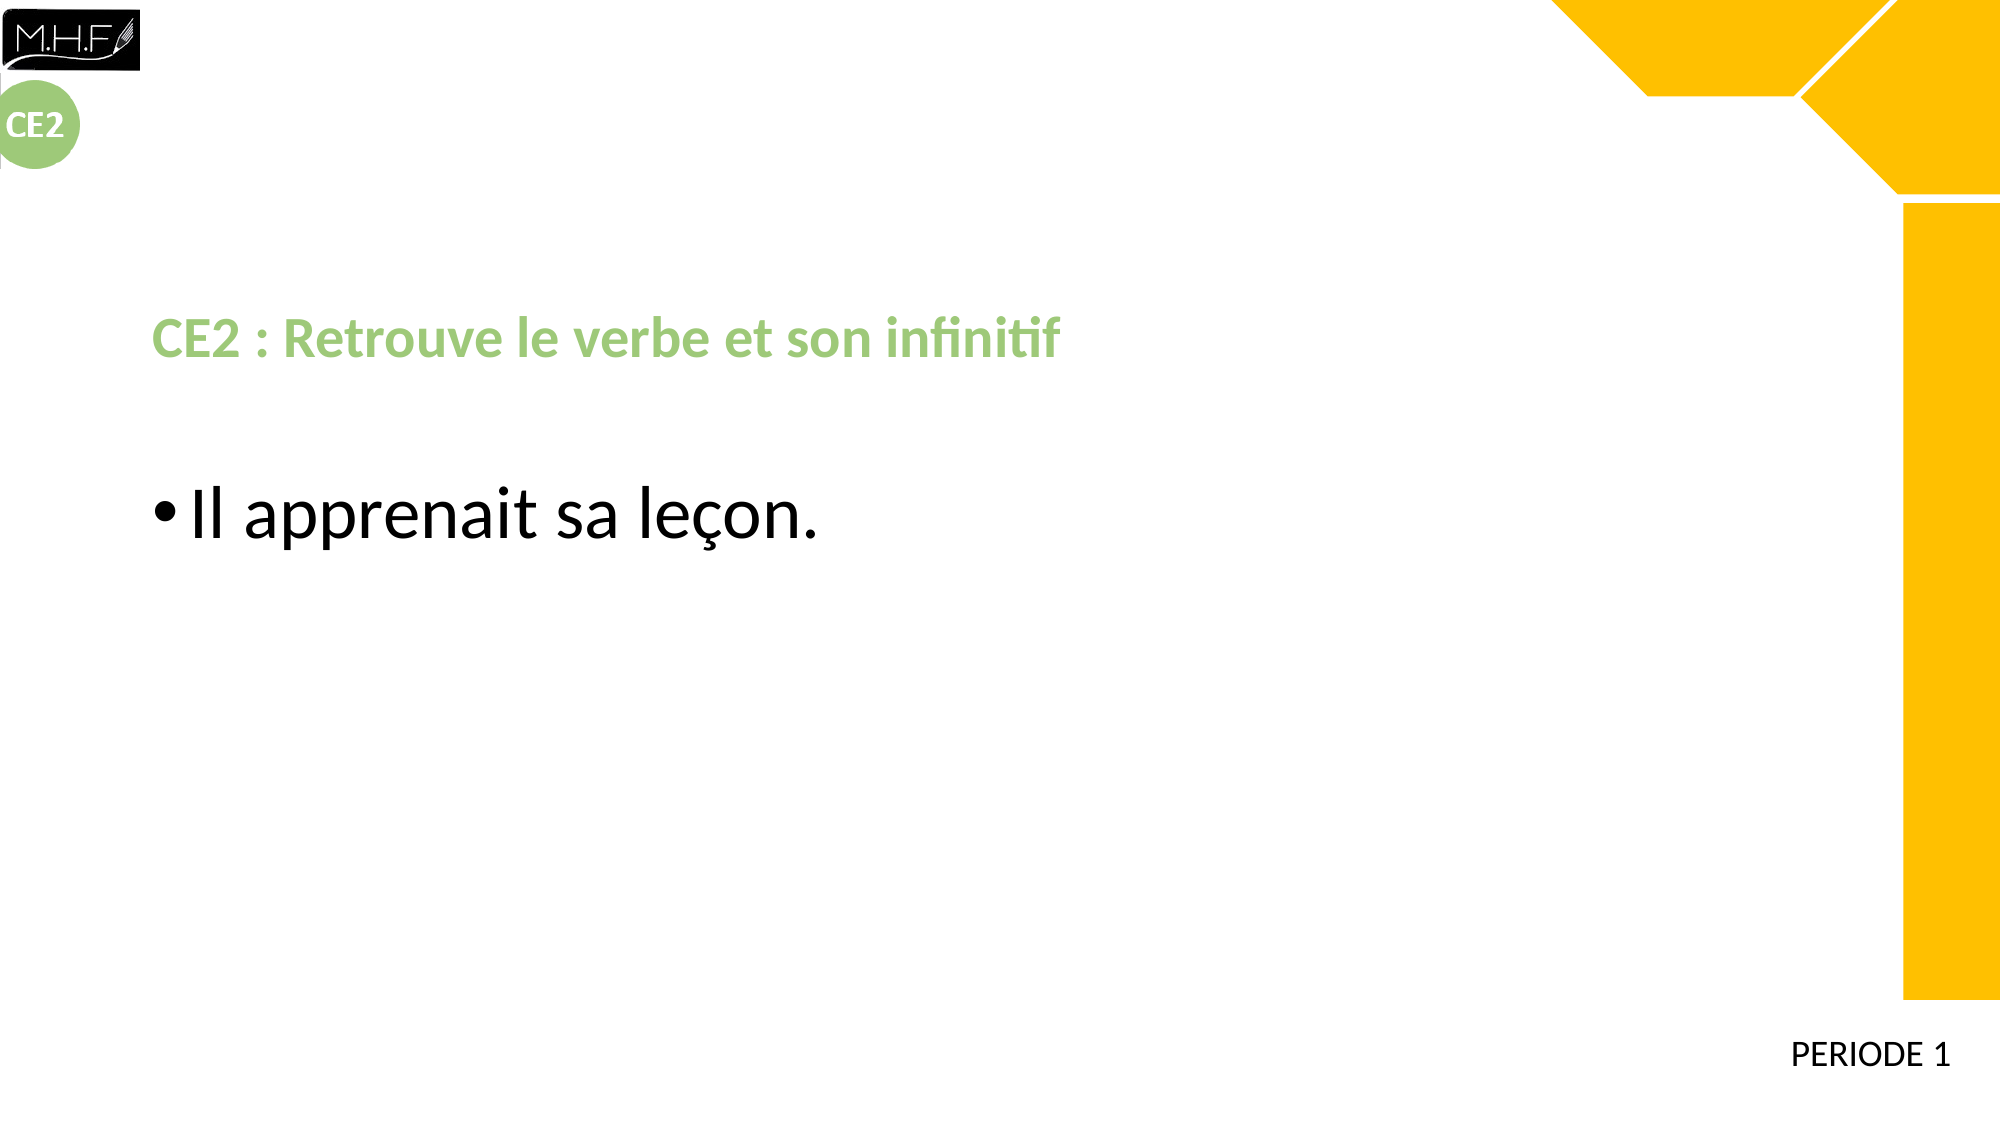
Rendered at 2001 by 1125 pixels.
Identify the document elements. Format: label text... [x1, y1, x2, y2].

text_box PERIODE 1 [1362, 1021, 1967, 1082]
text_box [1799, 0, 2000, 196]
text_box [1549, 0, 1892, 98]
list CE2 : Retrouve le verbe et son infinitif Il apprenait sa leçon. [137, 299, 1863, 1014]
text_box [1902, 202, 2000, 1001]
picture [0, 7, 140, 169]
